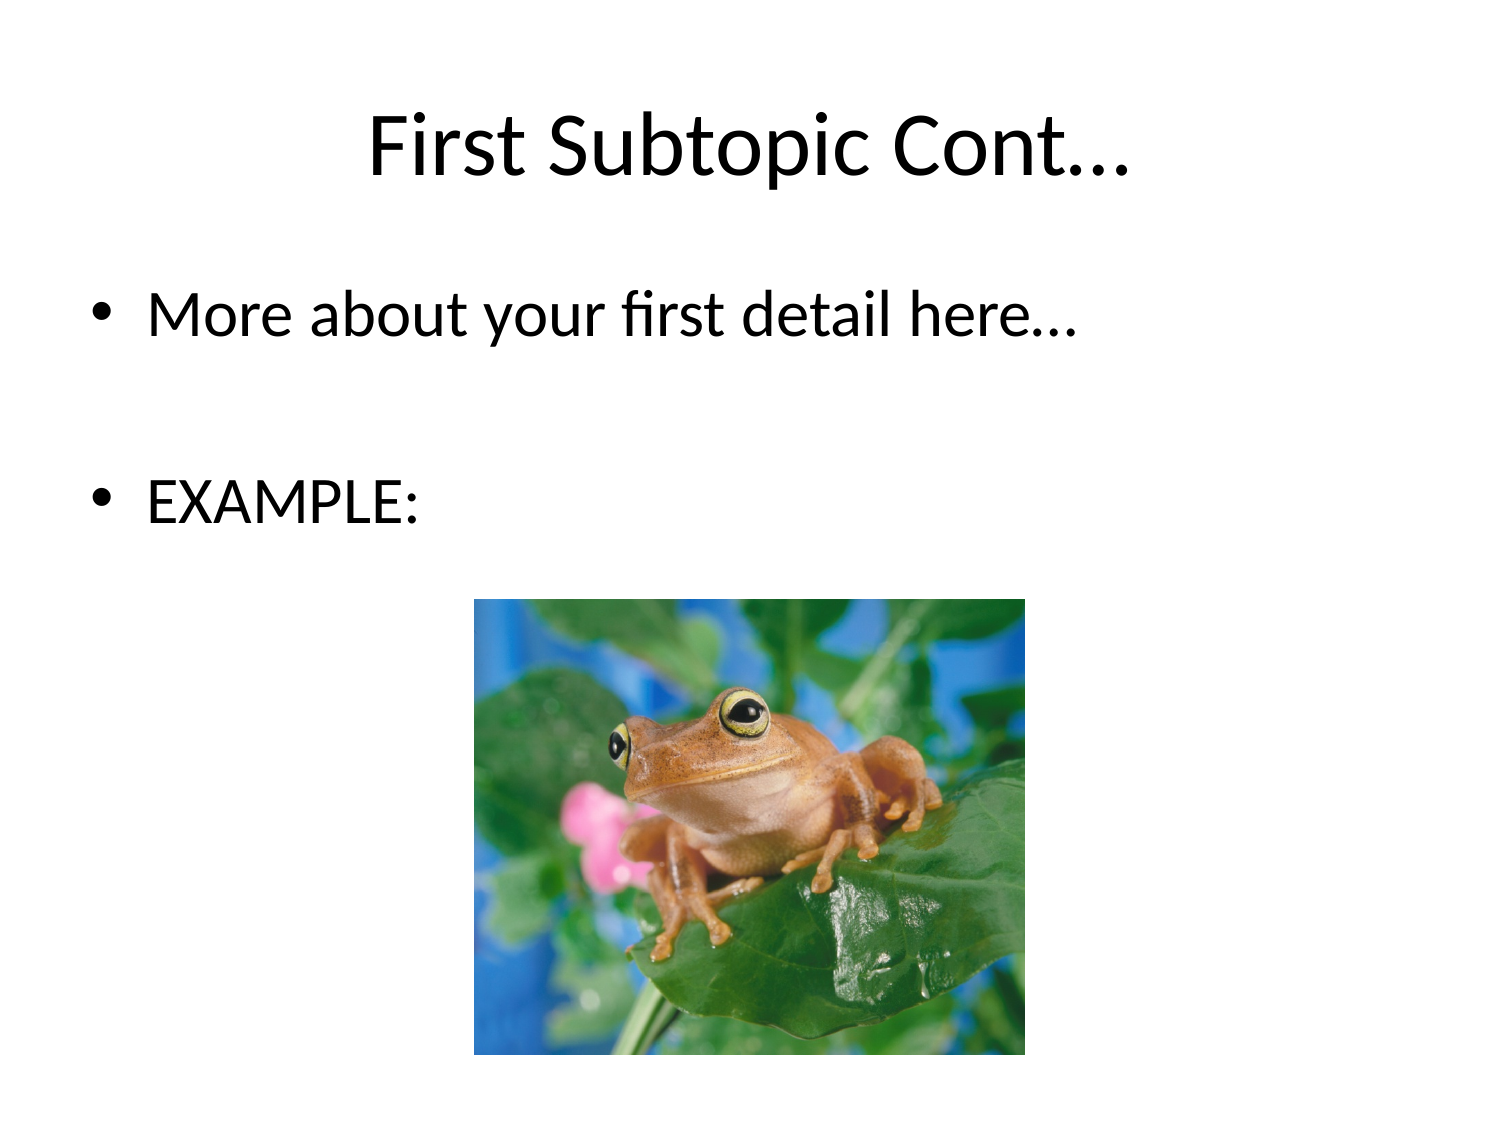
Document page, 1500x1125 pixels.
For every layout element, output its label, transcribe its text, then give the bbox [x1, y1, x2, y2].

list More about your first detail here… EXAMPLE: [75, 262, 1425, 1005]
picture [474, 599, 1026, 1055]
title First Subtopic Cont… [75, 45, 1425, 233]
